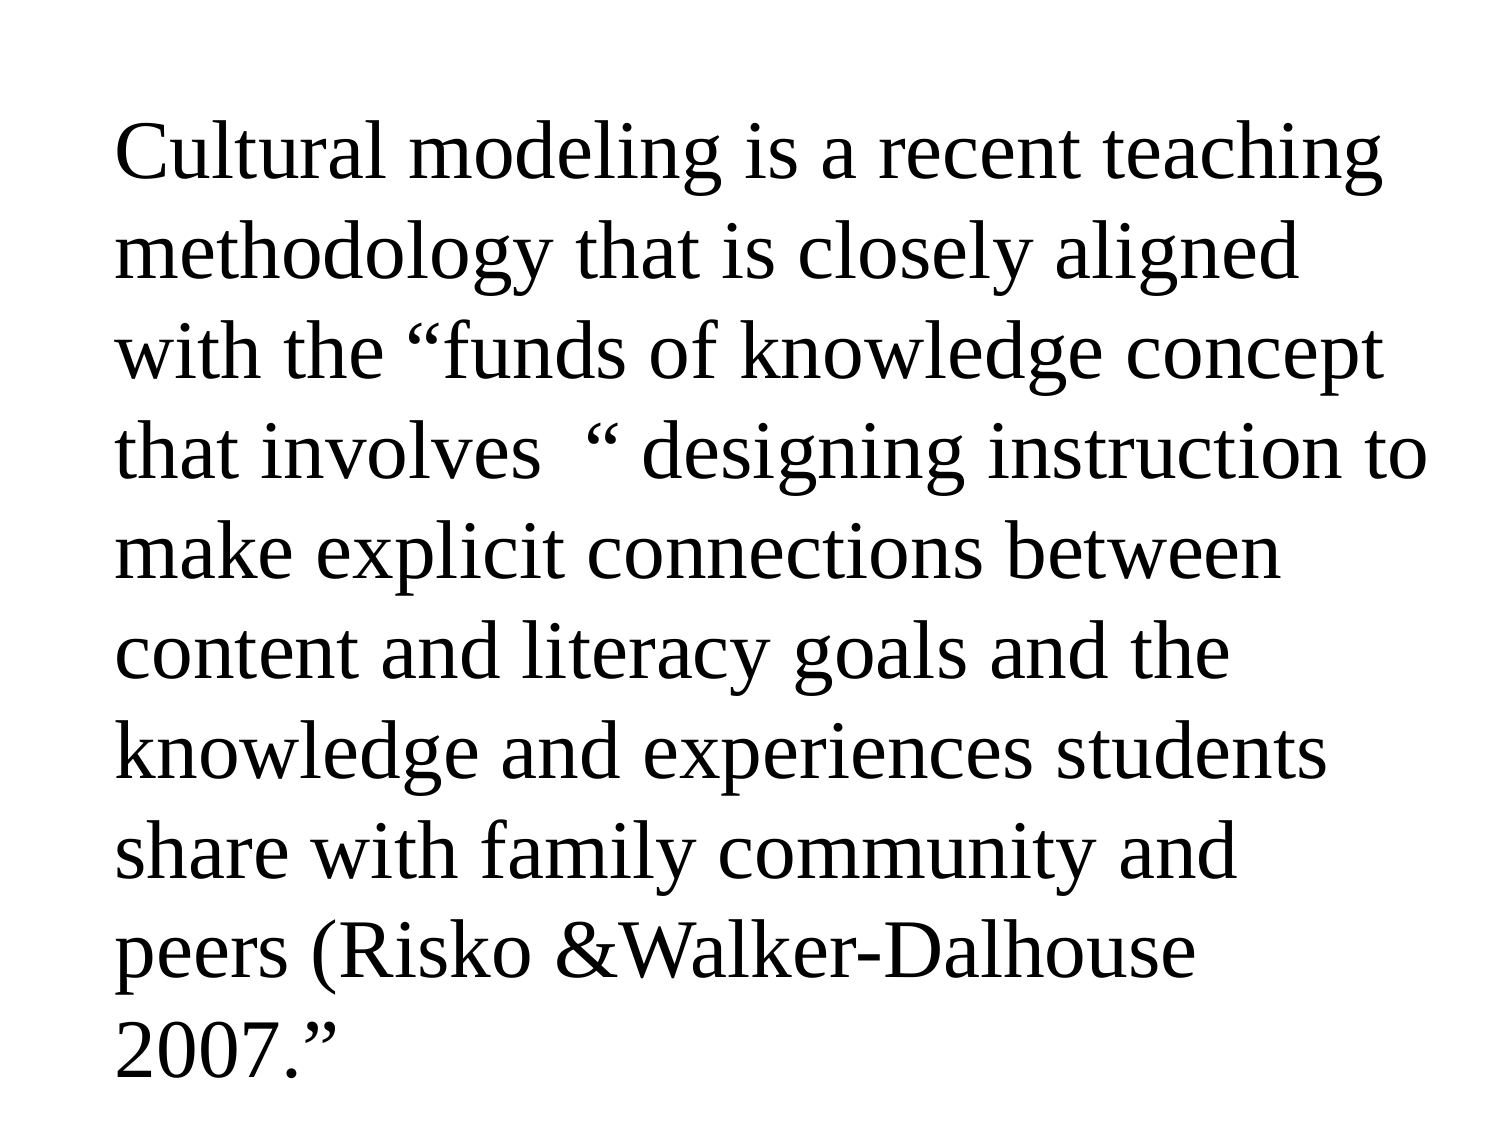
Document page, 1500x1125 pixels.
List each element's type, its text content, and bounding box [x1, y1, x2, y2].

text_box Cultural modeling is a recent teaching methodology that is closely aligned with the “funds of knowledge concept that involves “ designing instruction to make explicit connections between content and literacy goals and the knowledge and experiences students share with family community and peers (Risko &Walker-Dalhouse 2007.” [99, 87, 1450, 1125]
